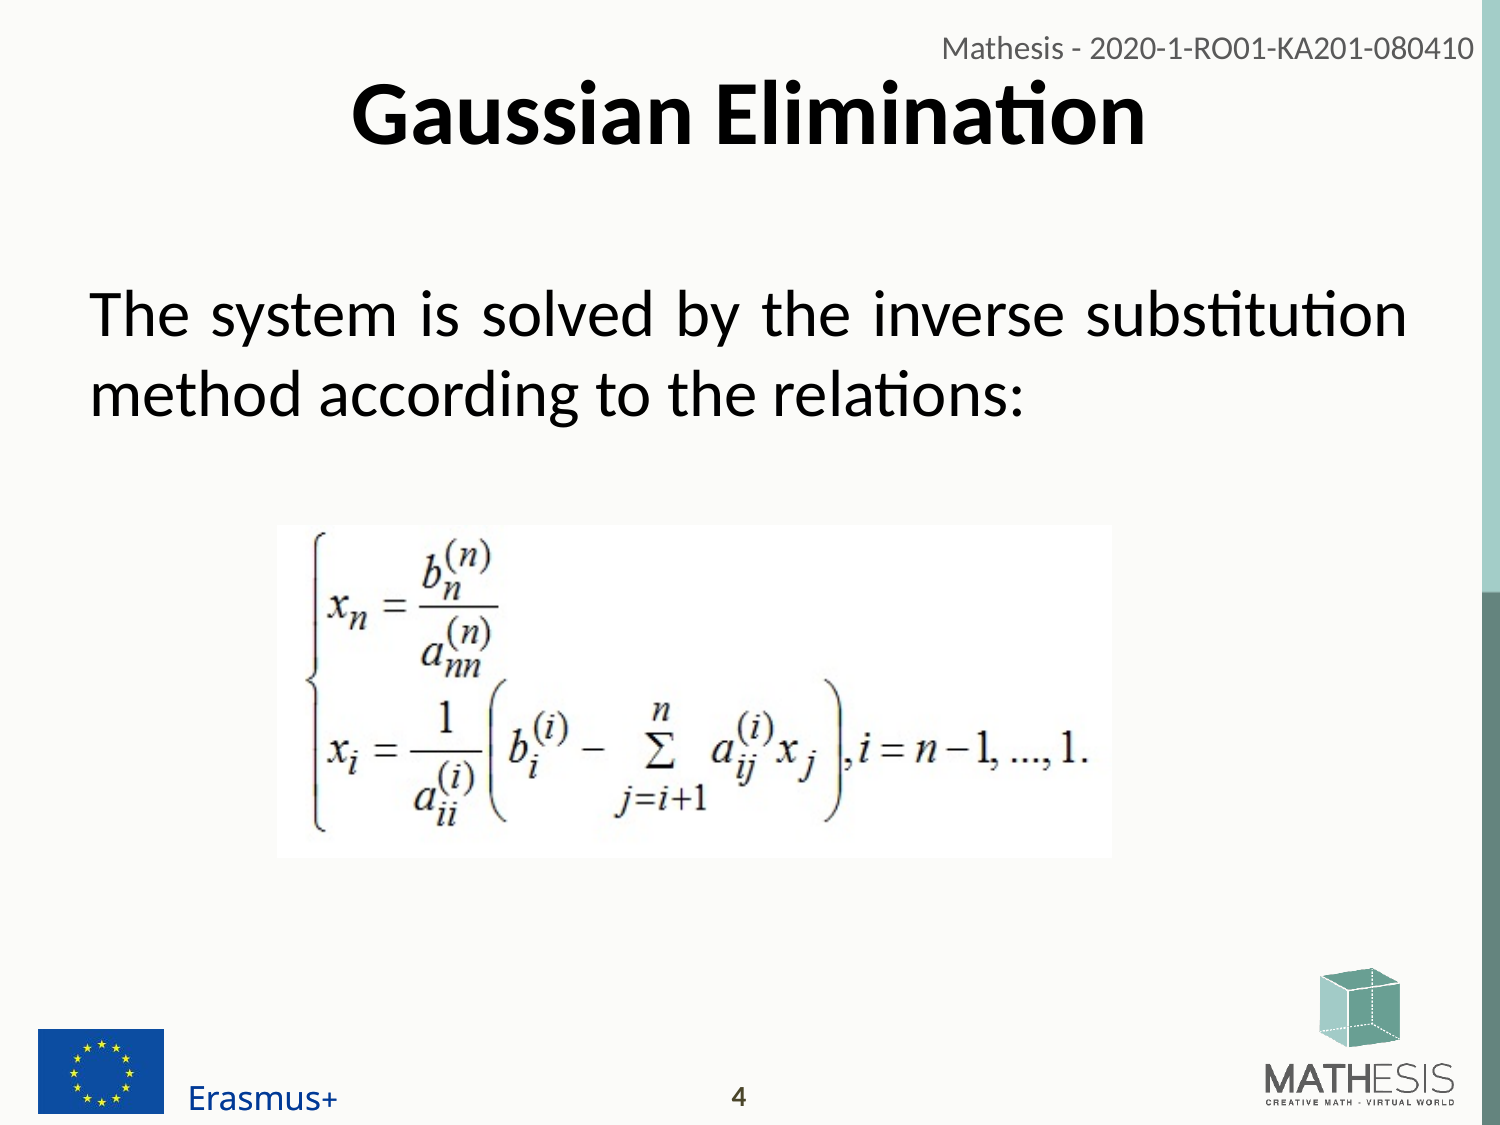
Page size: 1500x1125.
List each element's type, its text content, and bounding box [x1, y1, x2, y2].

title Gaussian Elimination [75, 45, 1425, 233]
list The system is solved by the inverse substitution method according to the relations: [75, 262, 1425, 551]
picture [277, 525, 1113, 859]
picture [38, 1029, 164, 1114]
